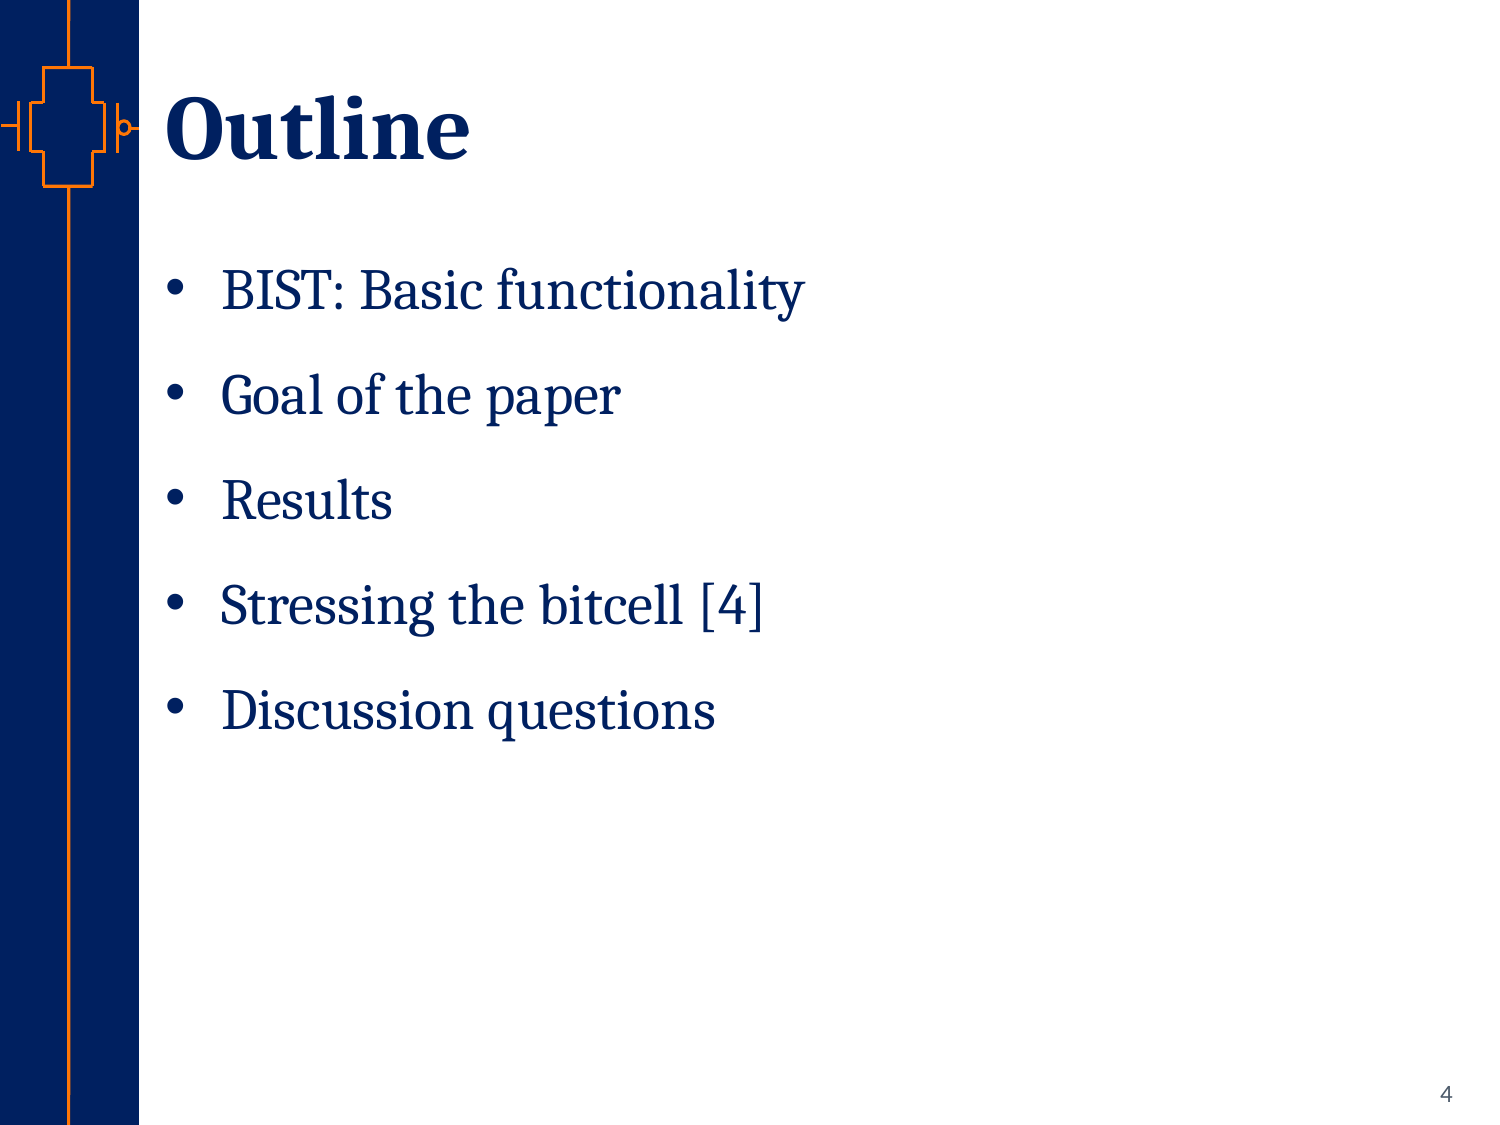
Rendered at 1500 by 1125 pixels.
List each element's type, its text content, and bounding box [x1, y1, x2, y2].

list BIST: Basic functionality Goal of the paper Results Stressing the bitcell [4] Discussion questions [150, 209, 1488, 1063]
title Outline [150, 28, 1338, 186]
slide_number 4 [1425, 1063, 1488, 1123]
